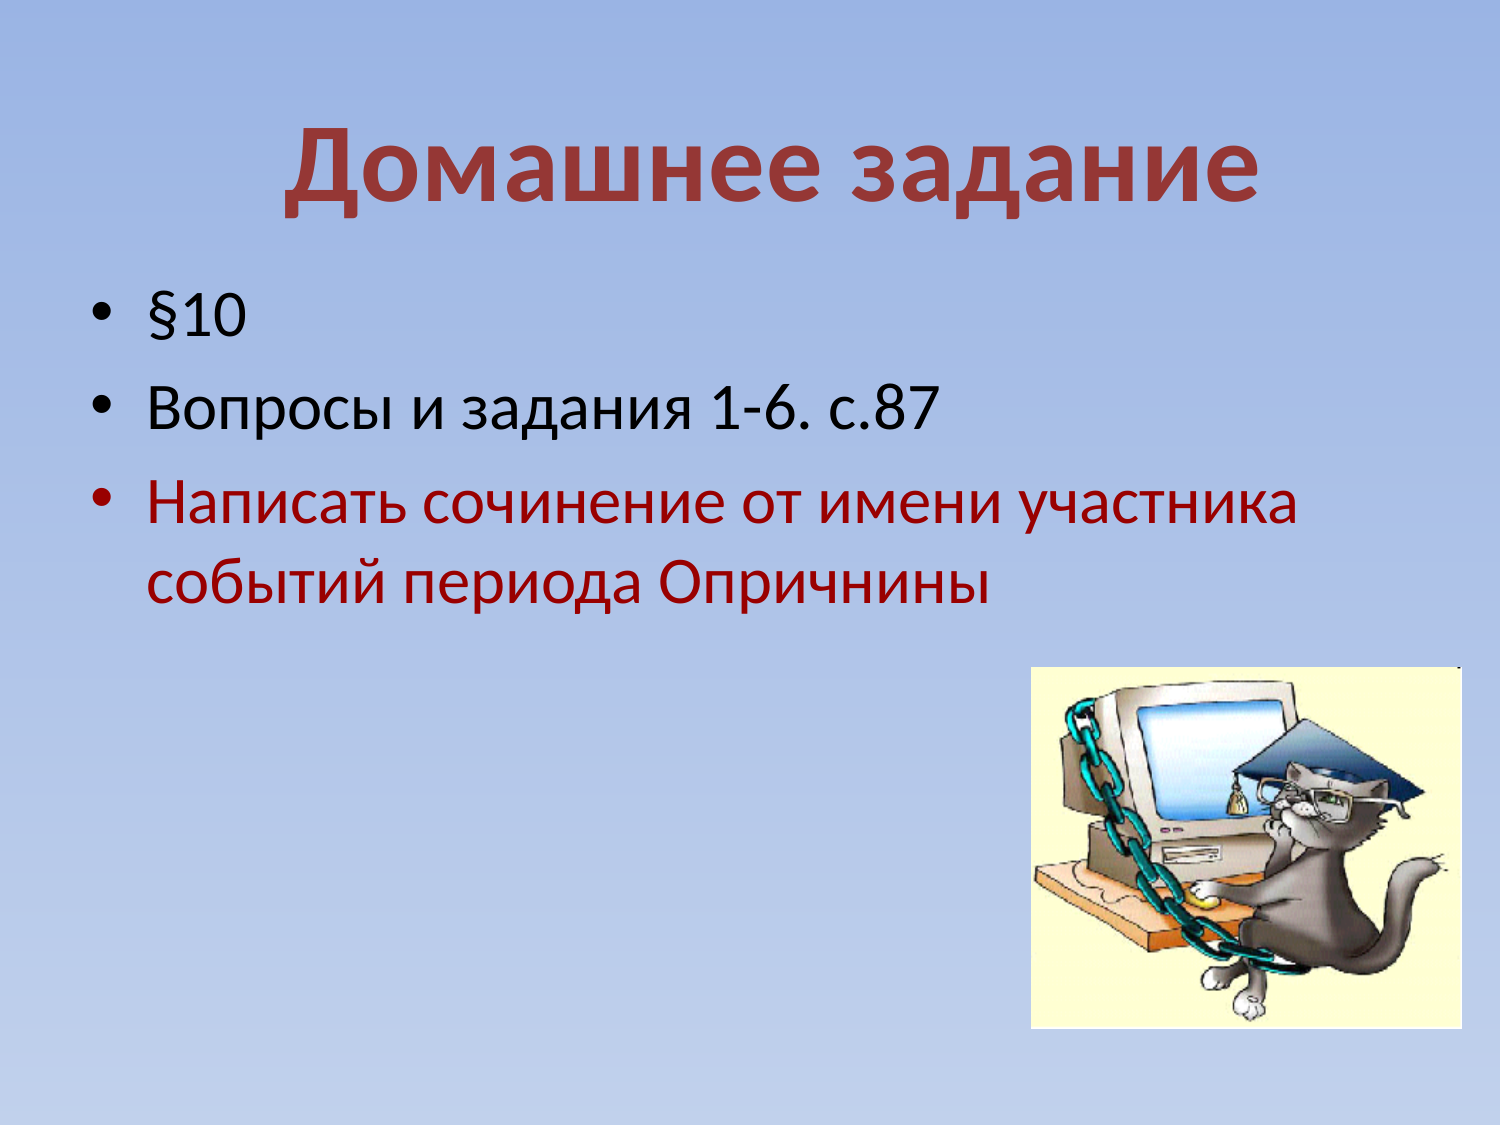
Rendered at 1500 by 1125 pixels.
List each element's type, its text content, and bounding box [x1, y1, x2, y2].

text_box Домашнее задание [269, 81, 1278, 232]
list §10 Вопросы и задания 1-6. с.87 Написать сочинение от имени участника событий периода Опричнины [75, 262, 1425, 1005]
picture [1030, 667, 1463, 1029]
